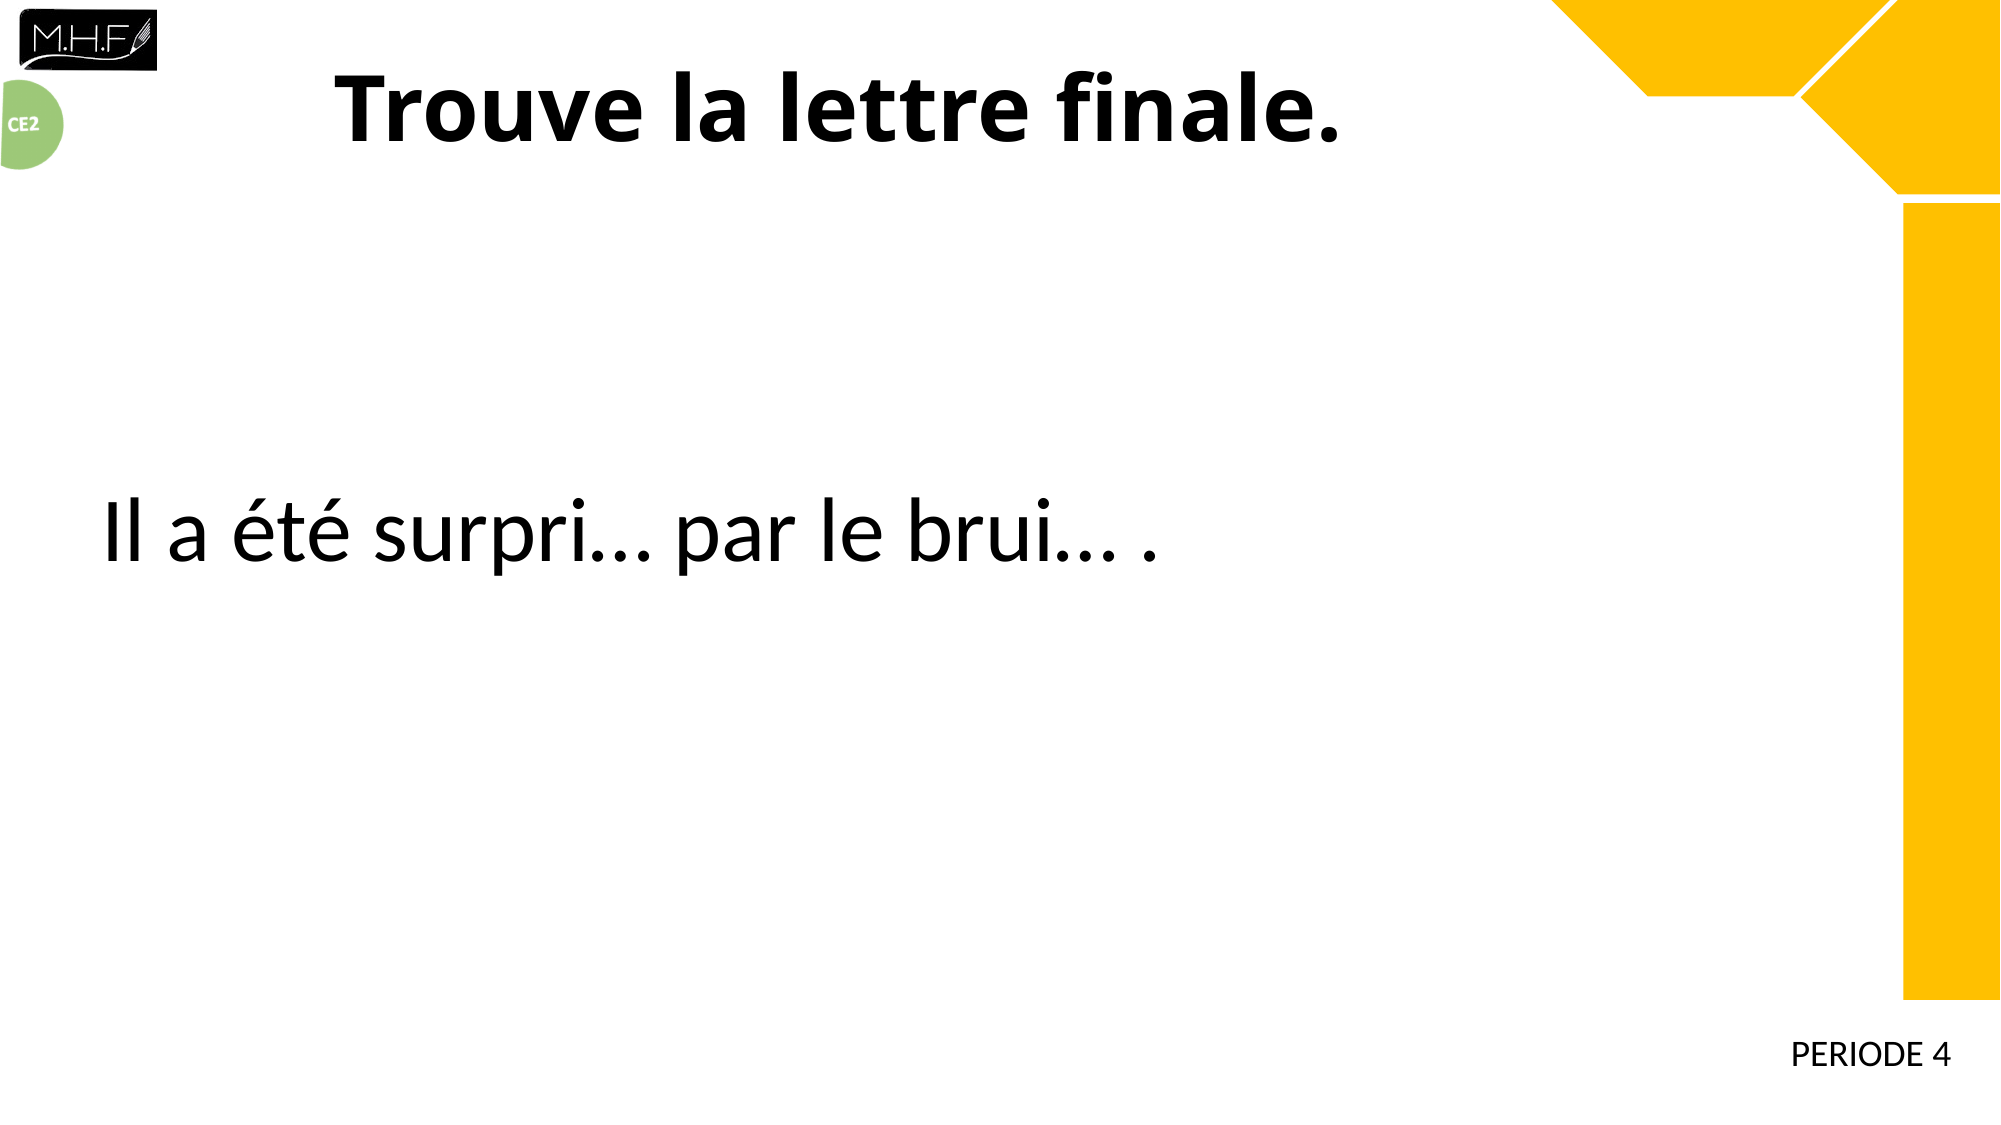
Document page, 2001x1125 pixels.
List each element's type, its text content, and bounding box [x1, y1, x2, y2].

text_box [1799, 0, 2000, 196]
picture [0, 7, 157, 208]
list Il a été surpri… par le brui… . [86, 300, 1592, 1015]
title Trouve la lettre finale. [318, 3, 1865, 221]
text_box [1549, 0, 1892, 98]
text_box [1902, 202, 2000, 1001]
text_box PERIODE 4 [1362, 1021, 1967, 1125]
